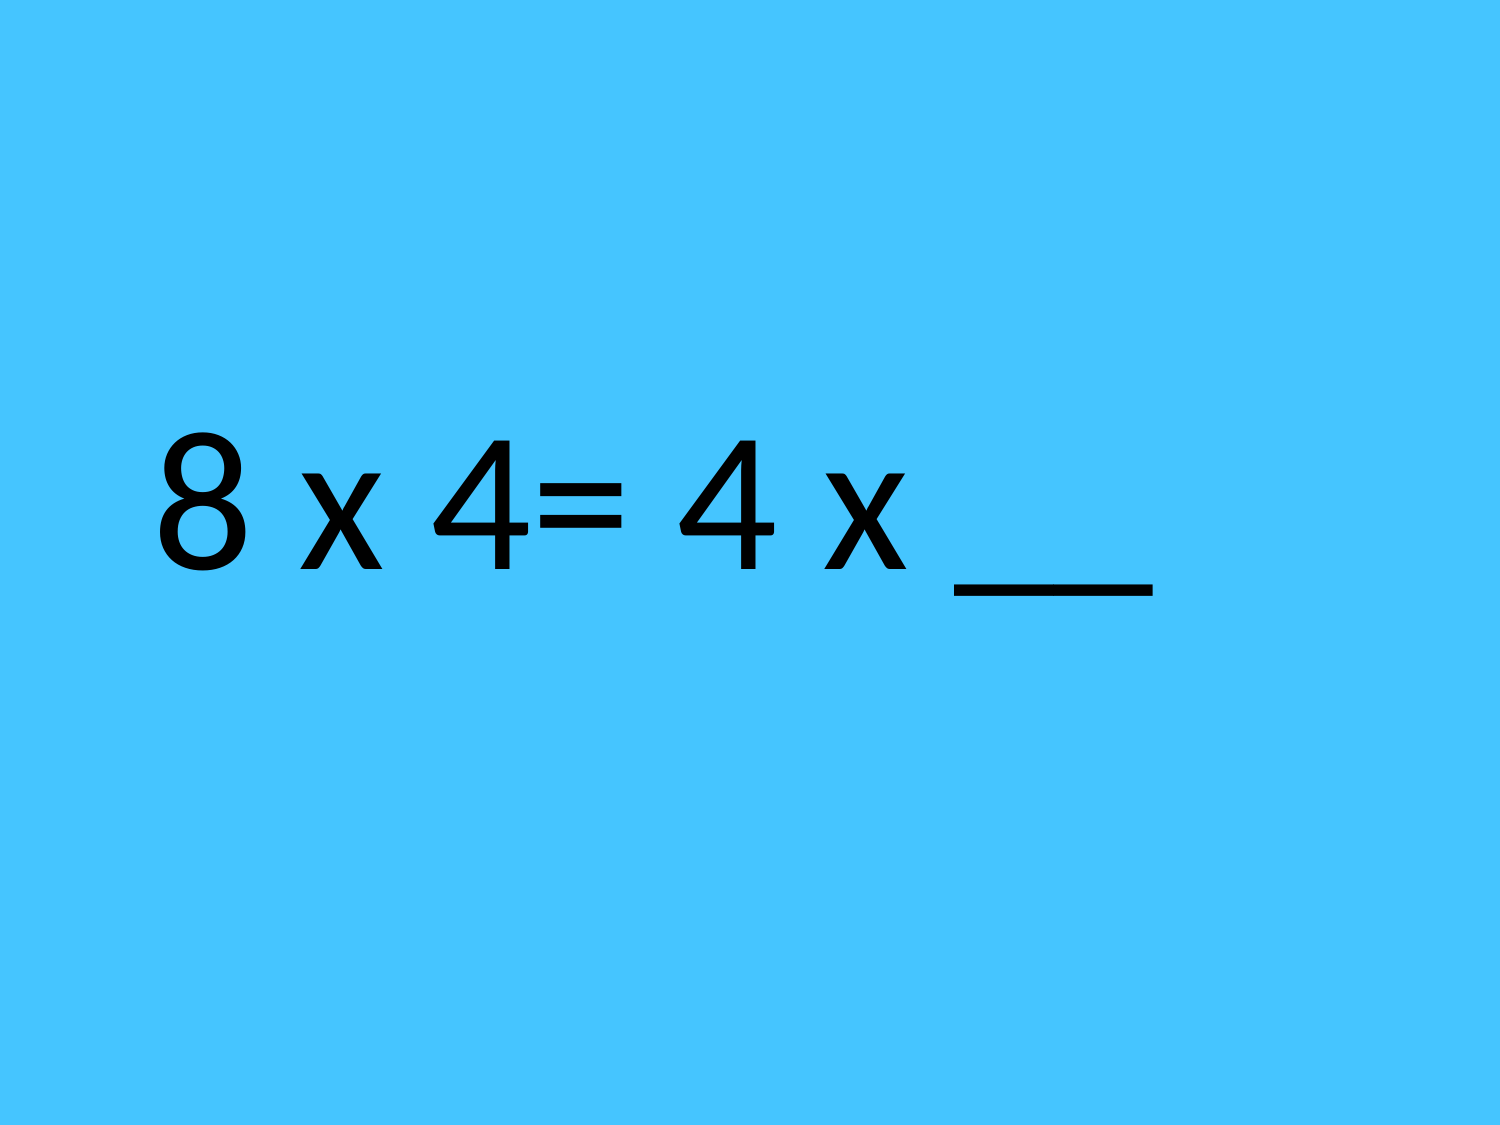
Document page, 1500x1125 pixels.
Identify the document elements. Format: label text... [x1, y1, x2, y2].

text_box 8 x 4= 4 x __ [137, 362, 1375, 618]
